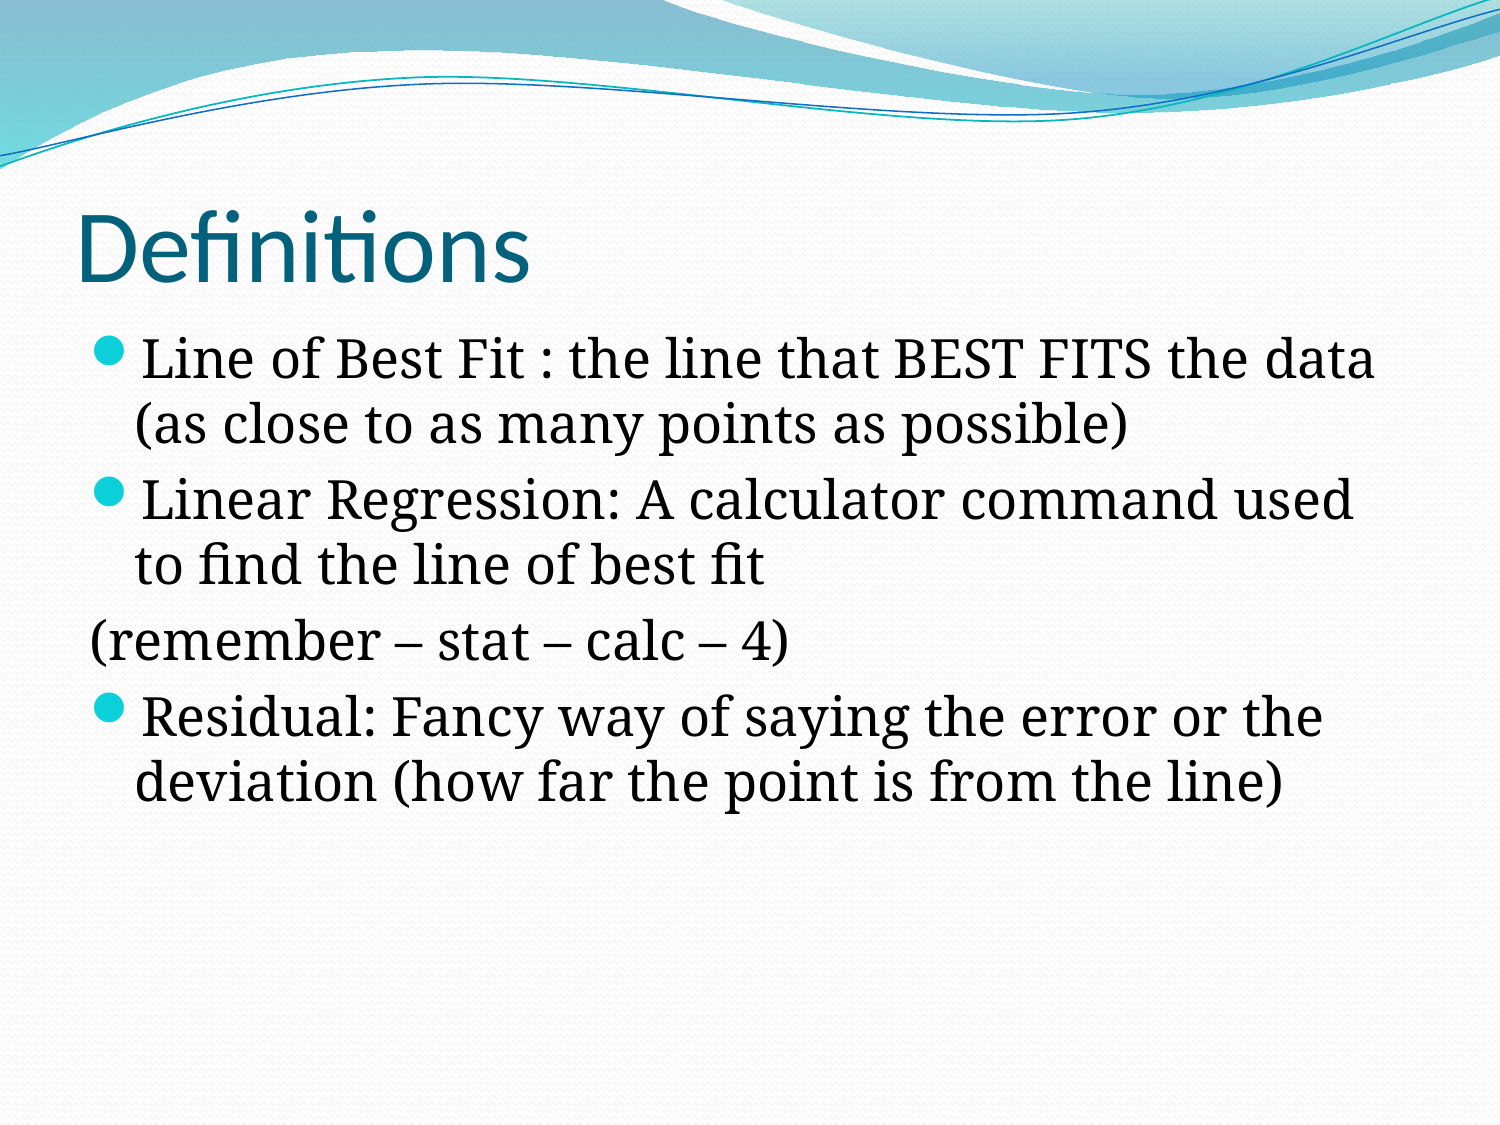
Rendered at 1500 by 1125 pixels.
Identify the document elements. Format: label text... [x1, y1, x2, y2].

list Line of Best Fit : the line that BEST FITS the data (as close to as many points as possible) Linear Regression: A calculator command used to find the line of best fit (remember – stat – calc – 4) Residual: Fancy way of saying the error or the deviation (how far the point is from the line) [75, 317, 1425, 1038]
title Definitions [75, 115, 1425, 303]
